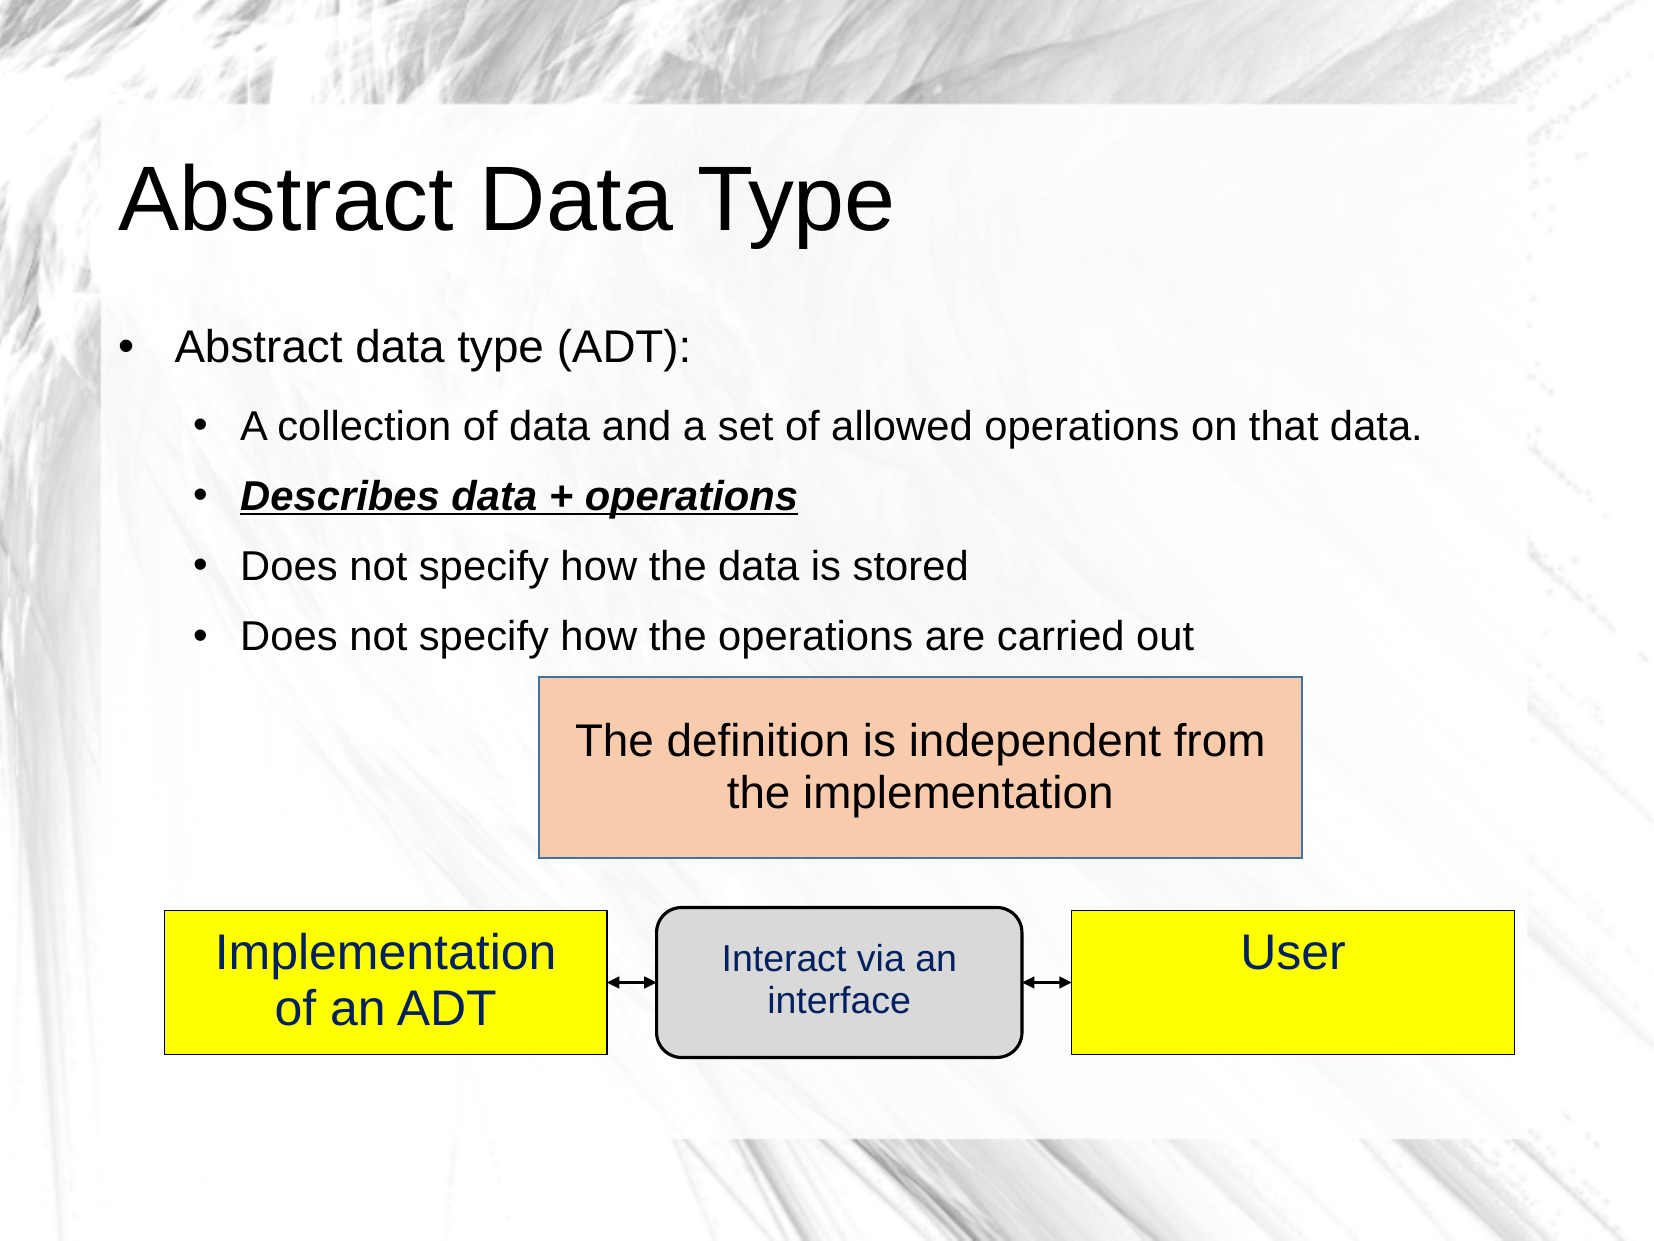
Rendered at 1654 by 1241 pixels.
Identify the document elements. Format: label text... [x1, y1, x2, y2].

list Abstract data type (ADT): A collection of data and a set of allowed operations on that data. Describes data + operations Does not specify how the data is stored Does not specify how the operations are carried out [118, 319, 1571, 1109]
text_box Implementation of an ADT [164, 910, 607, 1055]
text_box Interact via an interface [665, 942, 1014, 1018]
text_box [656, 907, 1023, 1058]
title Abstract Data Type [118, 112, 1506, 281]
text_box User [1071, 910, 1515, 1055]
picture [0, 0, 1654, 1241]
text_box The definition is independent from the implementation [539, 676, 1302, 858]
